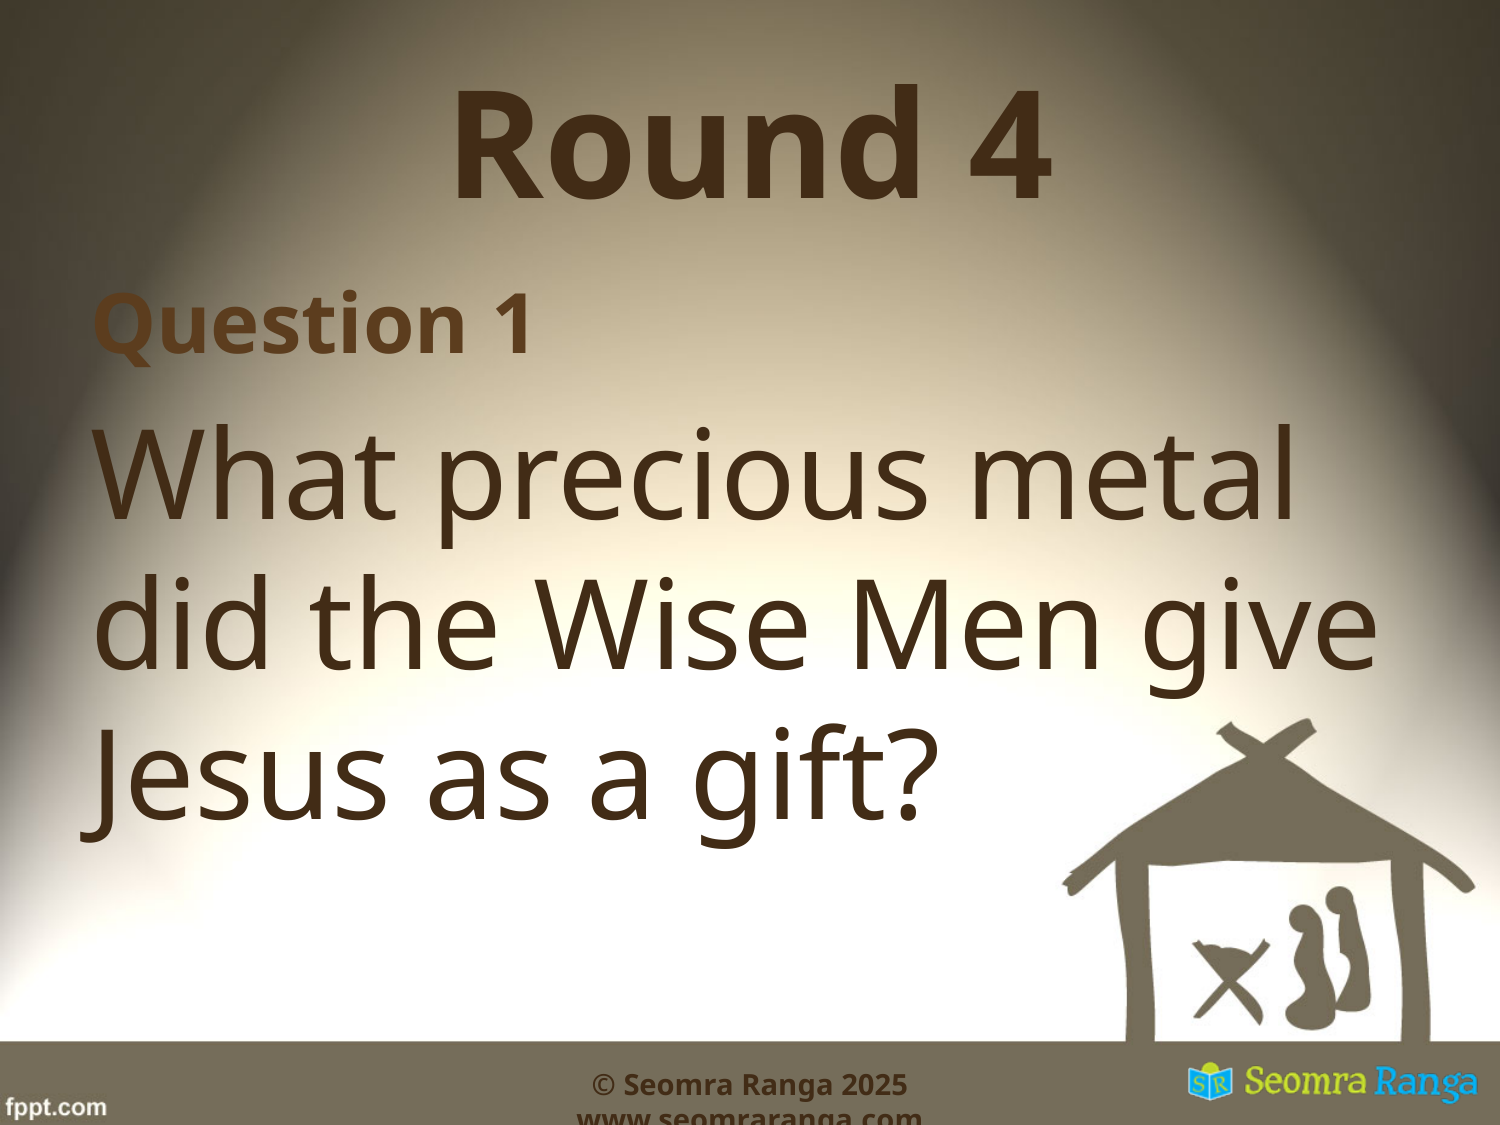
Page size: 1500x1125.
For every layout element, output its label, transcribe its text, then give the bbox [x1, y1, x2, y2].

picture [0, 0, 1500, 1125]
list Question 1 What precious metal did the Wise Men give Jesus as a gift? [75, 262, 1425, 1005]
title Round 4 [75, 45, 1425, 233]
text_box © Seomra Ranga 2025 www.seomraranga.com [401, 1058, 1099, 1125]
